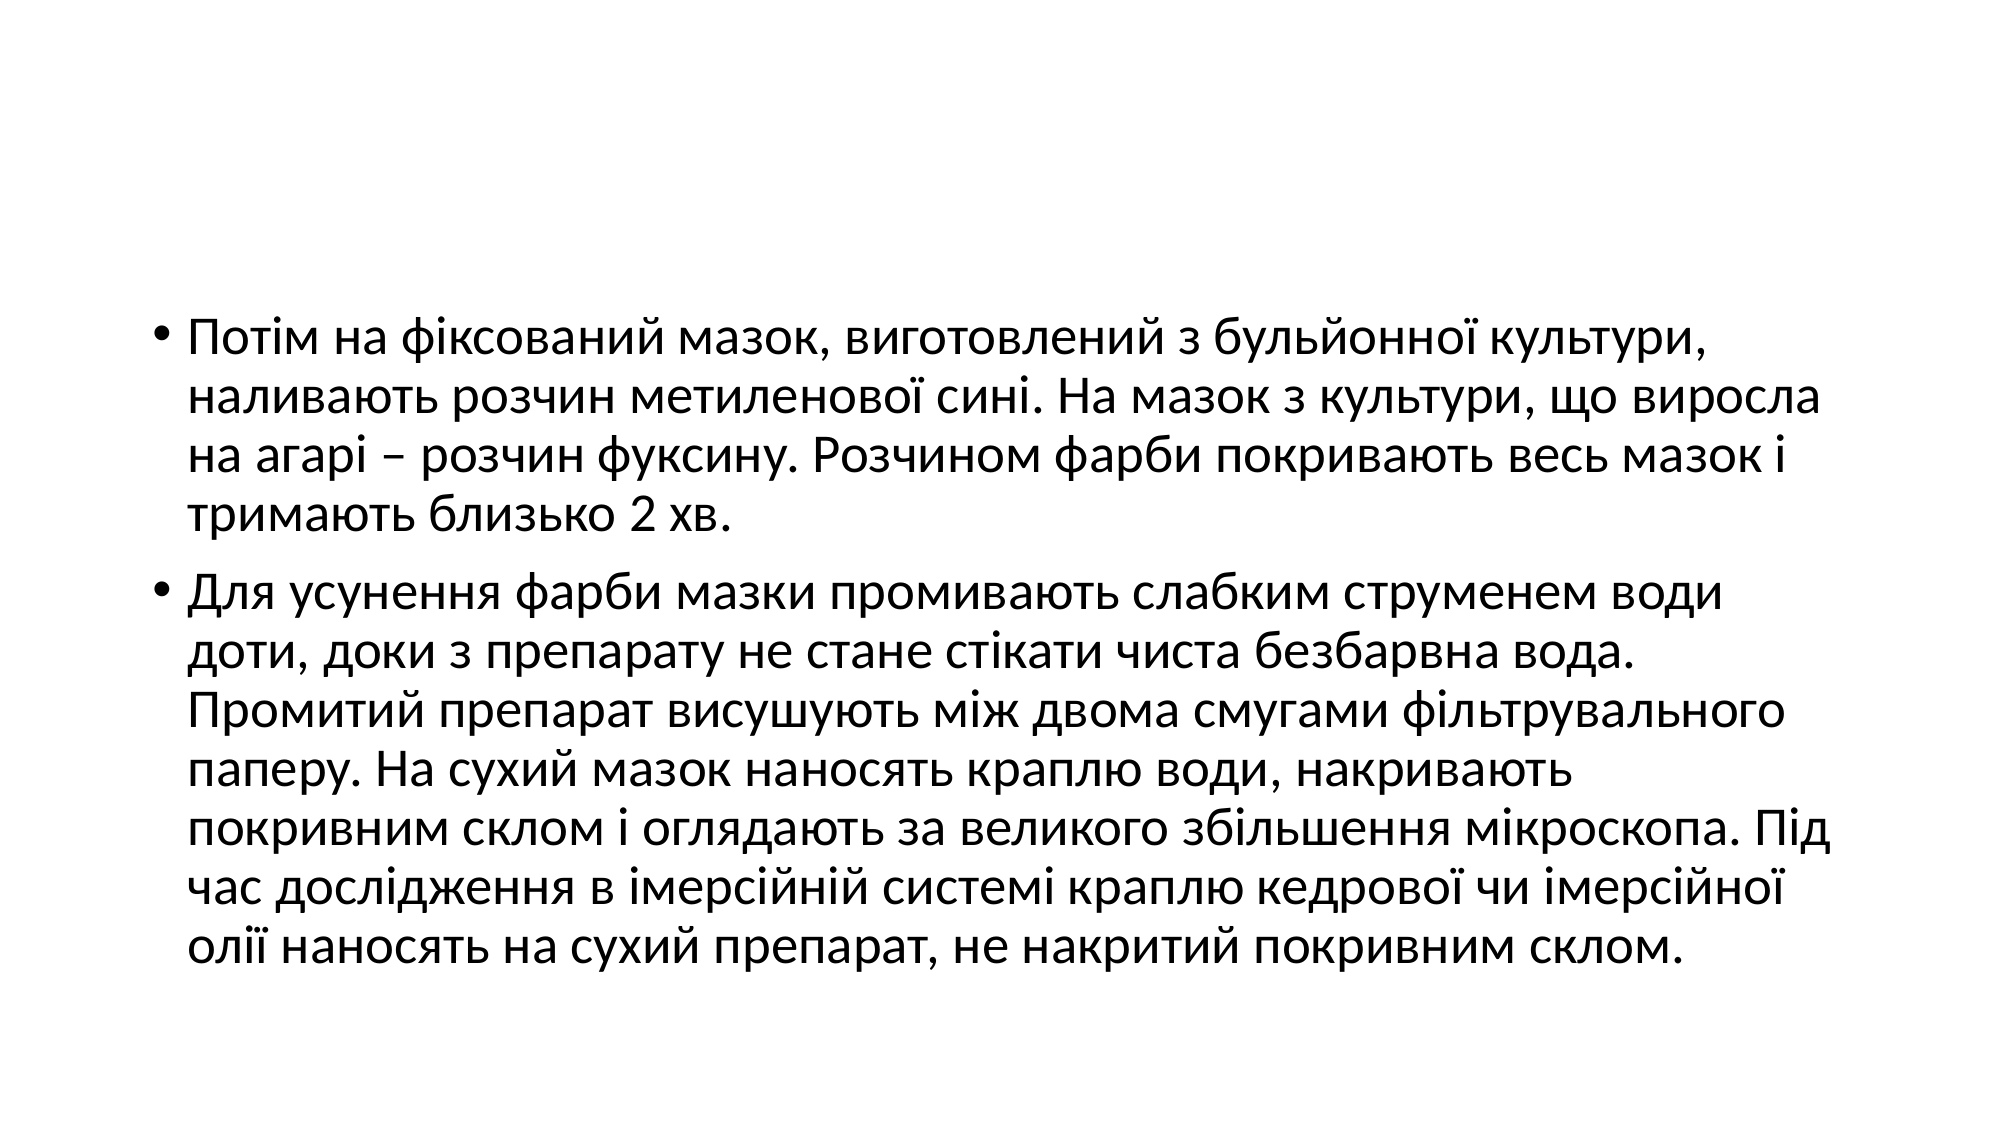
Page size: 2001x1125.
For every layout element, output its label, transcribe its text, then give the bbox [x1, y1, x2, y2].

list Потім на фіксований мазок, виготовлений з бульйонної культури, наливають розчин метиленової сині. На мазок з культури, що виросла на агарі – розчин фуксину. Розчином фарби покривають весь мазок і тримають близько 2 хв. Для усунення фарби мазки промивають слабким струменем води доти, доки з препарату не стане стікати чиста безбарвна вода. Промитий препарат висушують між двома смугами фільтрувального паперу. На сухий мазок наносять краплю води, накривають покривним склом і оглядають за великого збільшення мікроскопа. Під час дослідження в імерсійній системі краплю кедрової чи імерсійної олії наносять на сухий препарат, не накритий покривним склом. [137, 299, 1863, 1014]
